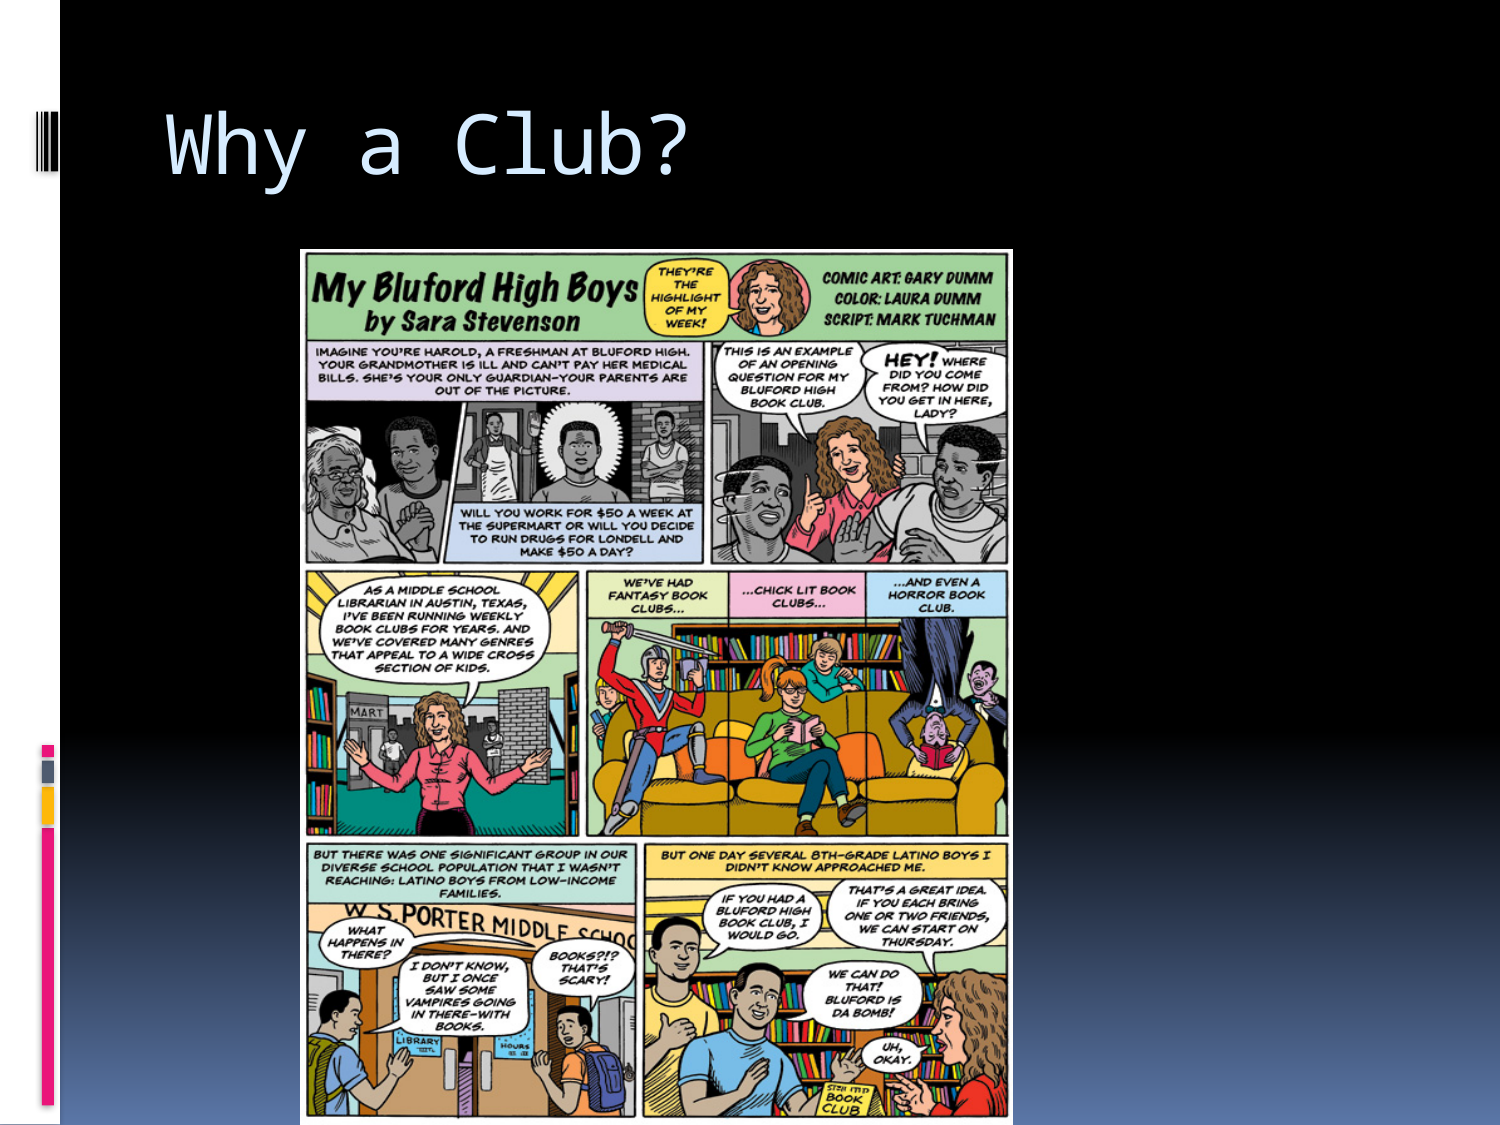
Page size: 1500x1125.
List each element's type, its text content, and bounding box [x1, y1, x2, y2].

title Why a Club? [150, 83, 1425, 200]
picture [299, 249, 1013, 1125]
